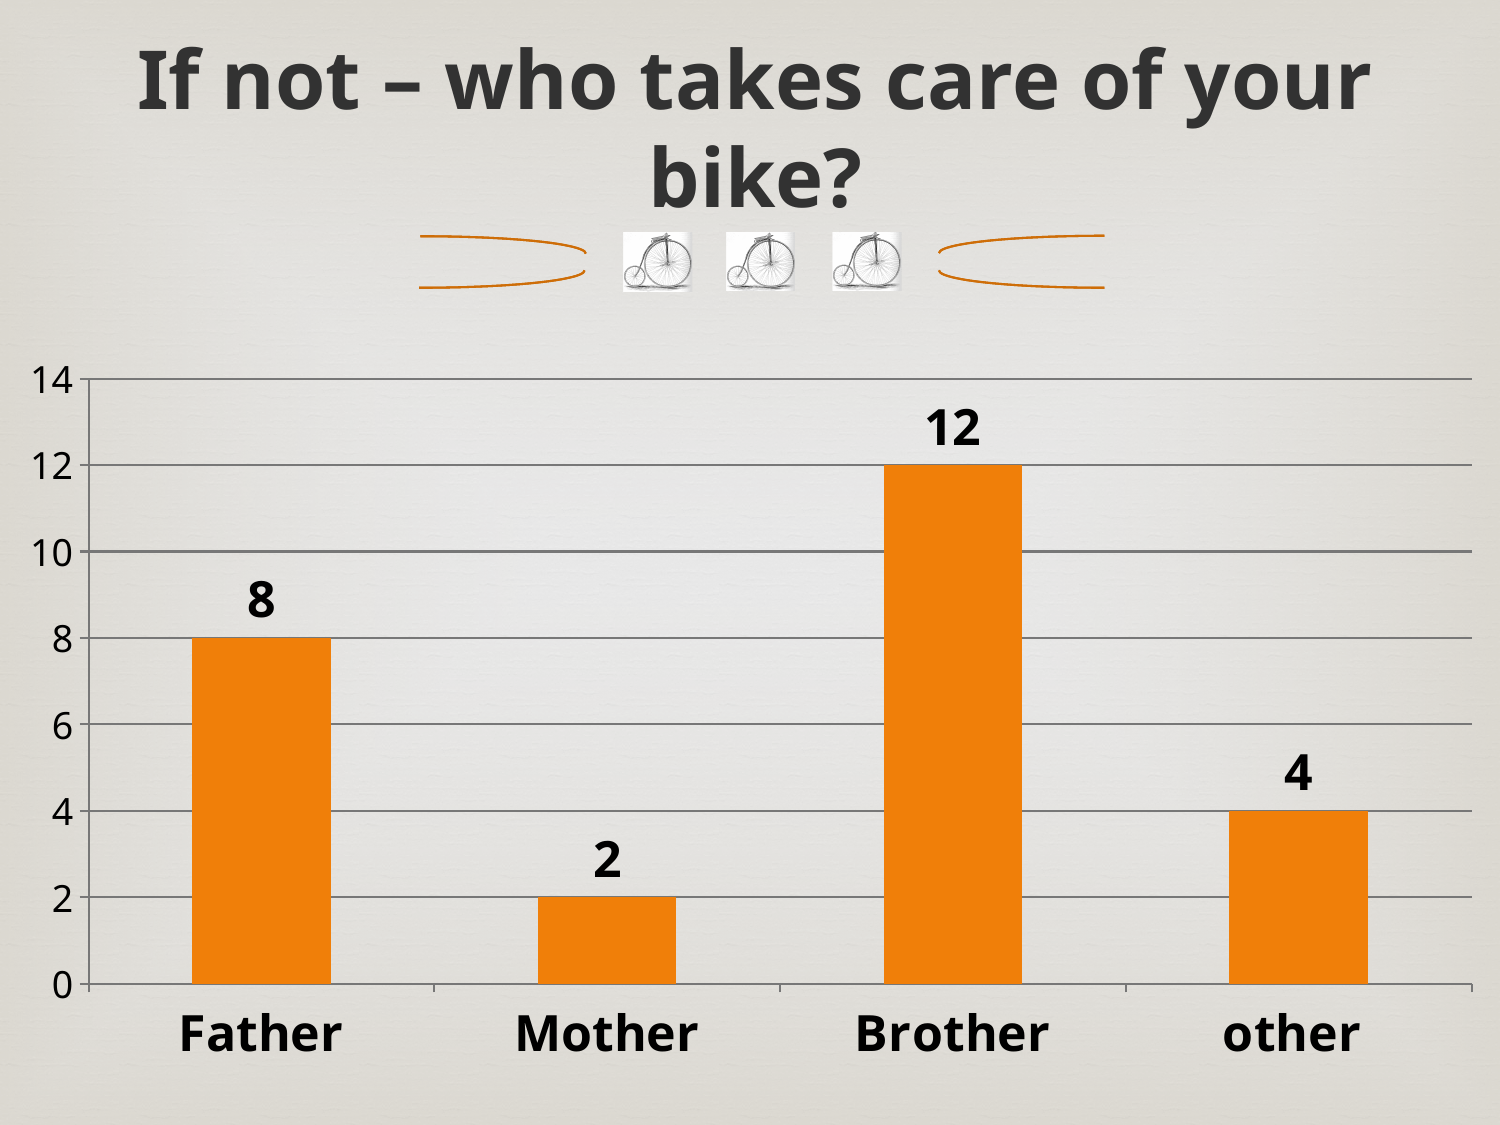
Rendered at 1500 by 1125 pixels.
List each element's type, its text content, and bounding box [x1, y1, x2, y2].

picture [726, 232, 795, 291]
picture [832, 232, 902, 291]
chart [0, 337, 1500, 1081]
title If not – who takes care of your bike? [41, 19, 1471, 232]
picture [623, 232, 693, 292]
